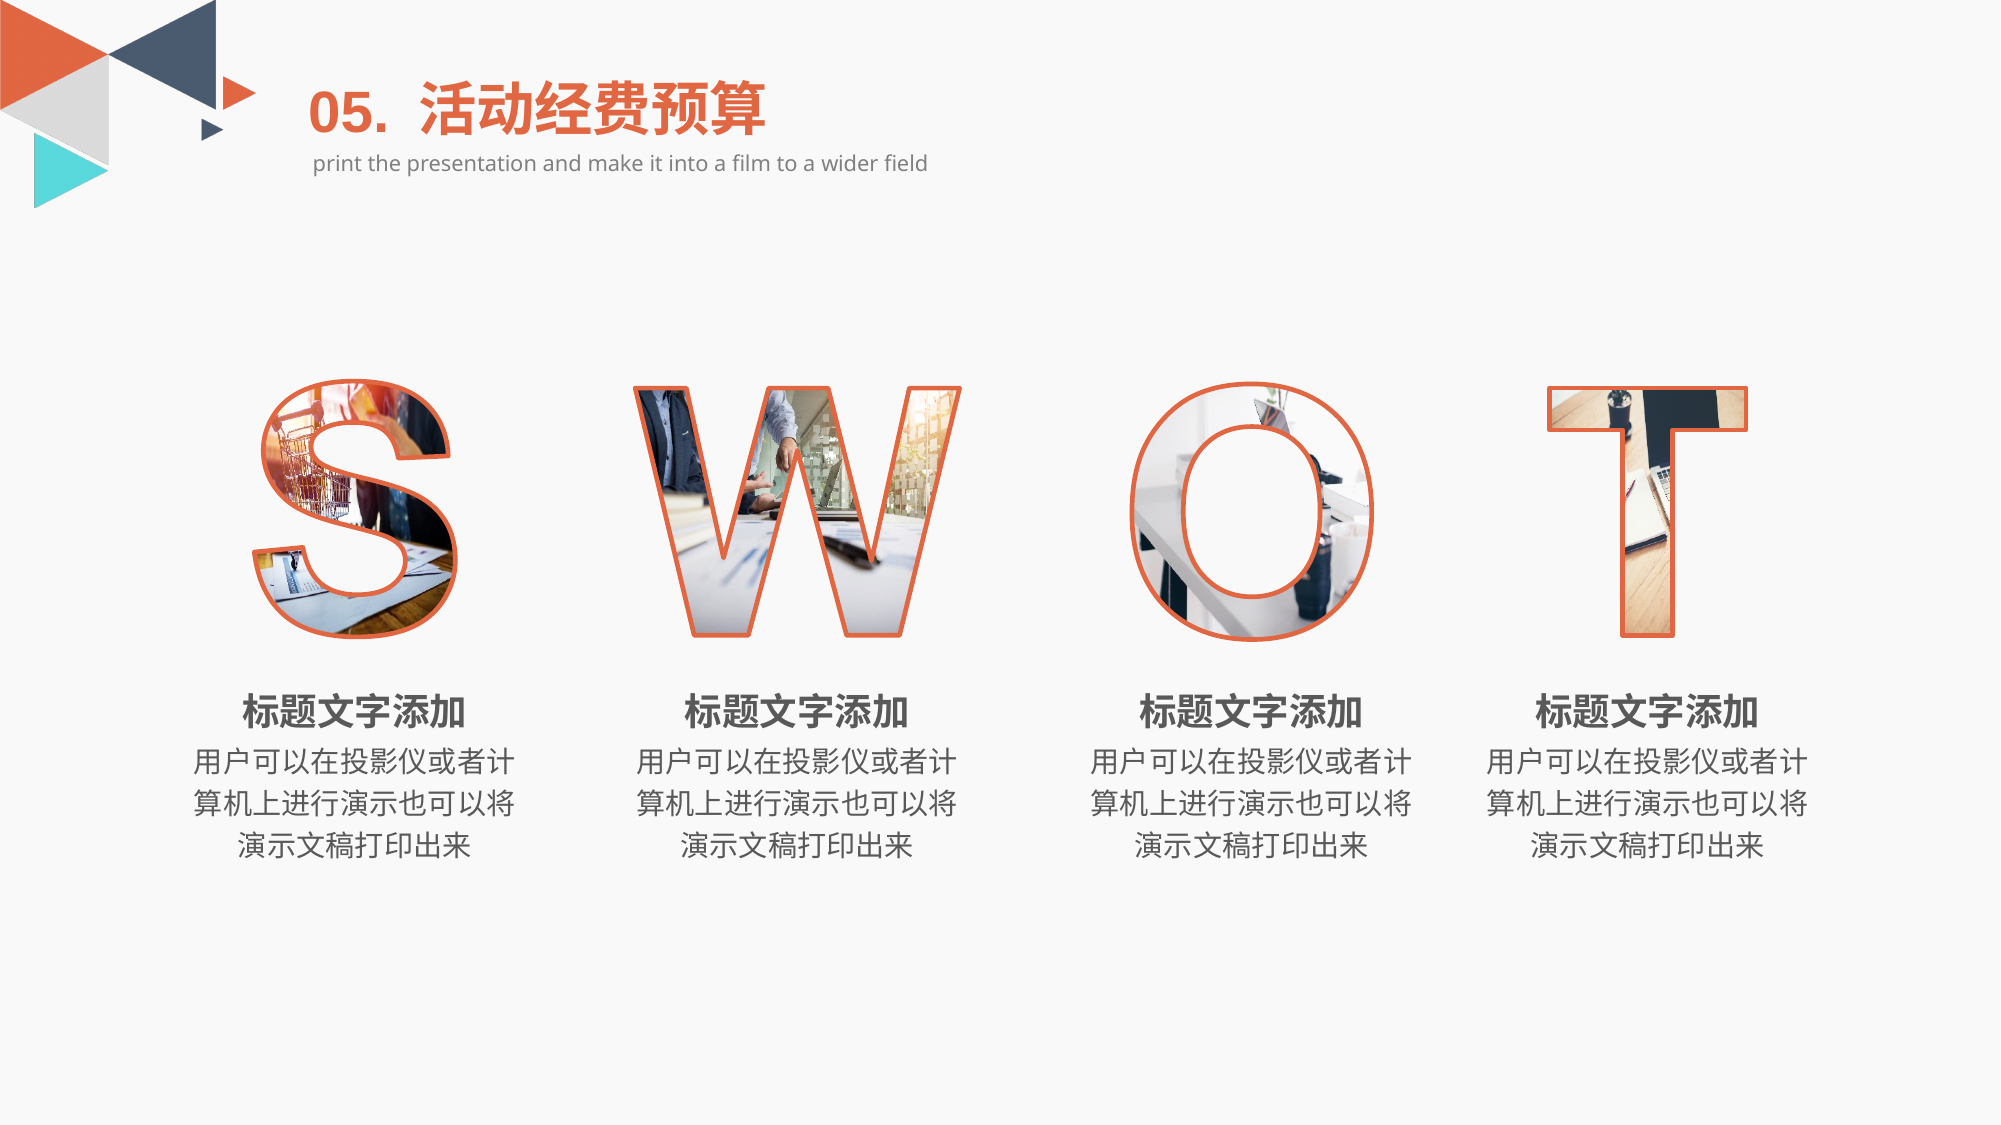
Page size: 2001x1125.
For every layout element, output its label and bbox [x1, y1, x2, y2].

picture [1131, 383, 1372, 640]
picture [1549, 388, 1746, 636]
text_box [292, 64, 1022, 182]
picture [254, 381, 456, 637]
text_box [170, 671, 539, 872]
picture [635, 388, 960, 636]
text_box [613, 671, 982, 872]
text_box [1463, 671, 1832, 872]
picture [1, 0, 256, 232]
text_box [1067, 671, 1436, 872]
